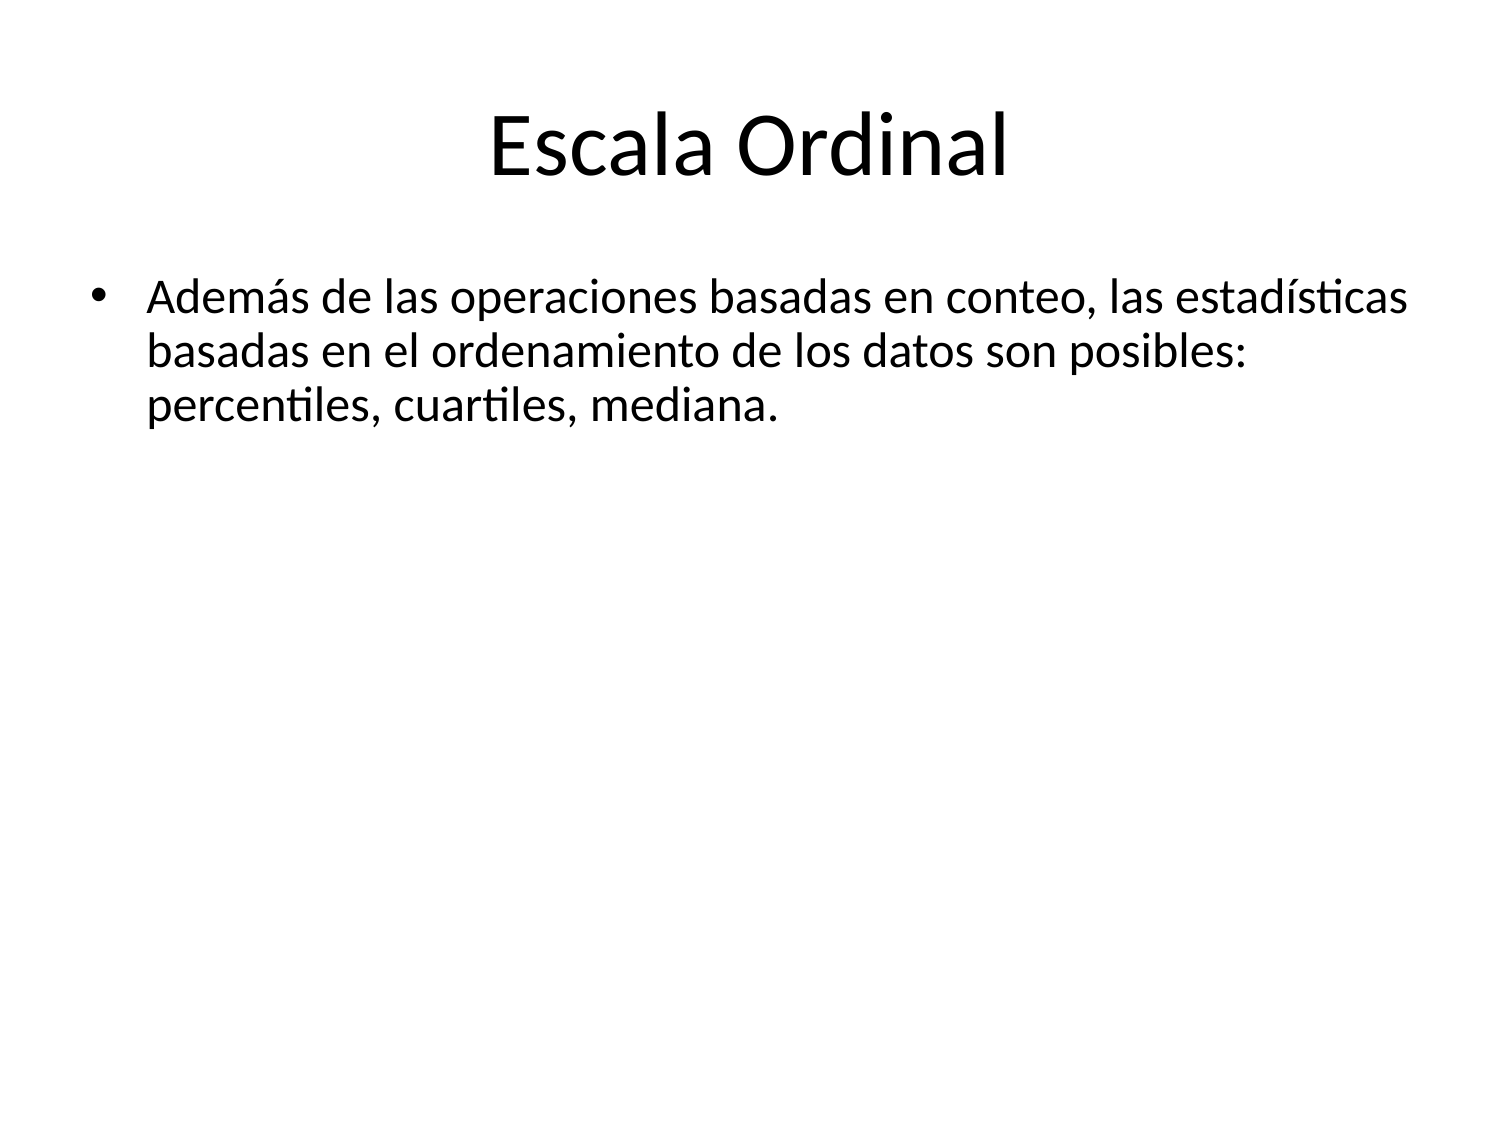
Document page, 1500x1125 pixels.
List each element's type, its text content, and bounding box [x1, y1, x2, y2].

title Escala Ordinal [75, 45, 1425, 233]
list Además de las operaciones basadas en conteo, las estadísticas basadas en el ordenamiento de los datos son posibles: percentiles, cuartiles, mediana. [75, 262, 1425, 1005]
